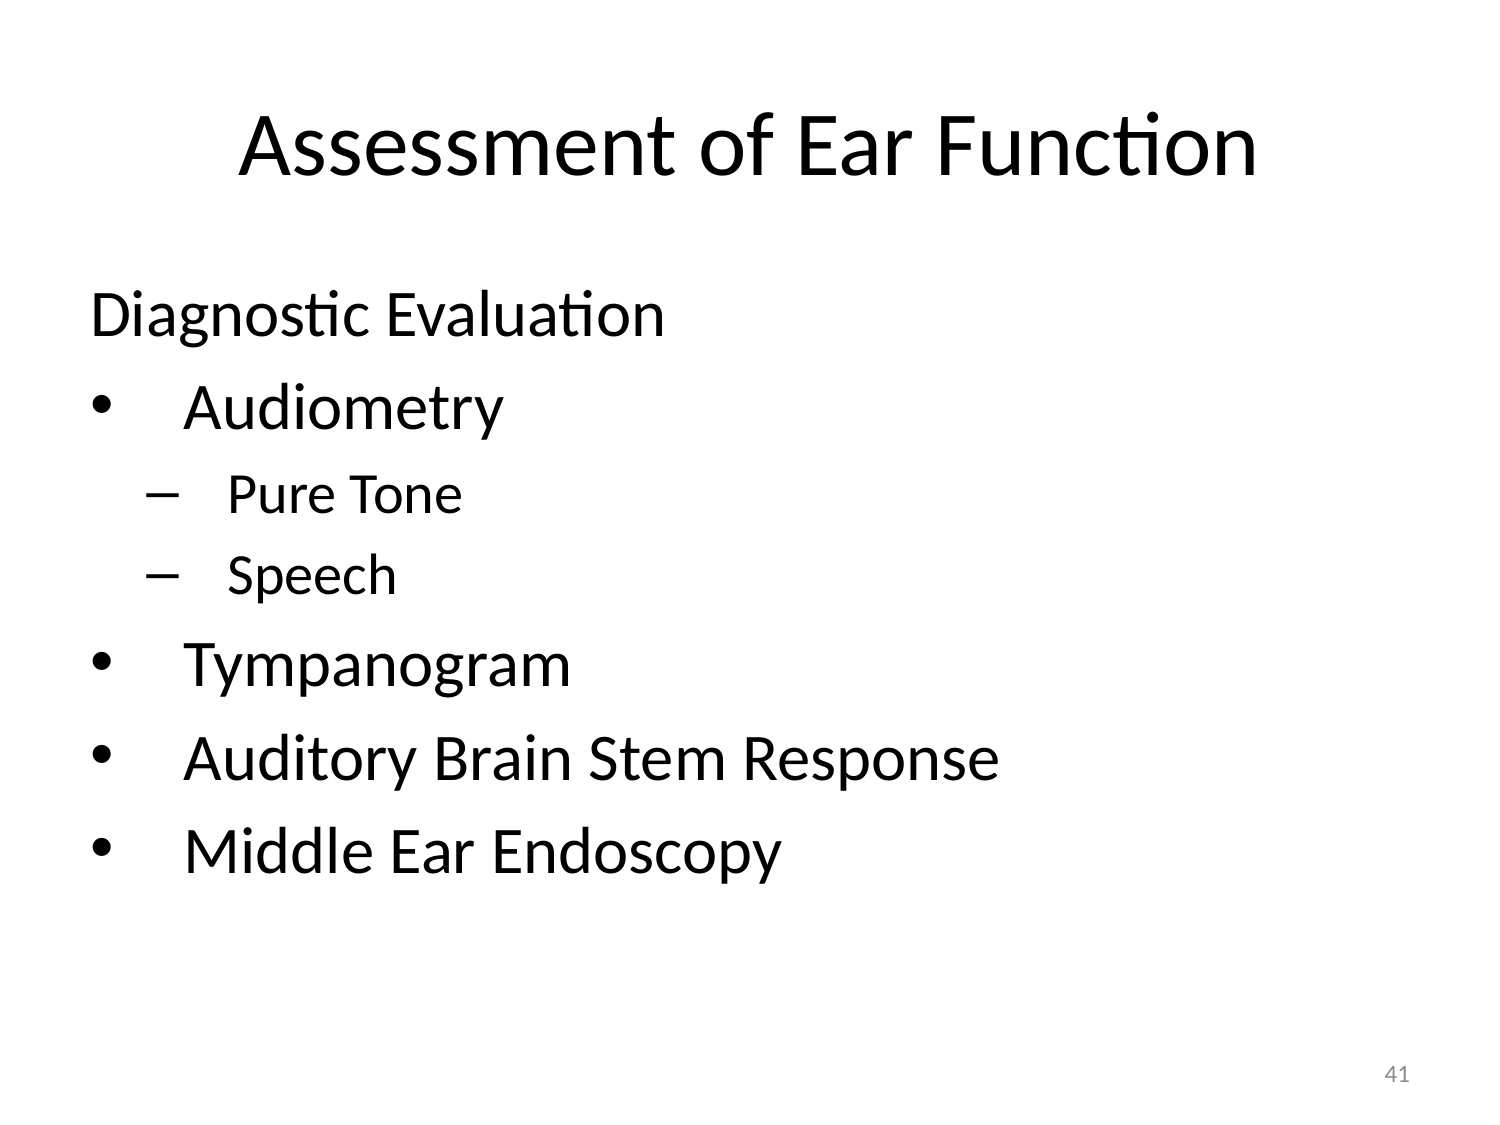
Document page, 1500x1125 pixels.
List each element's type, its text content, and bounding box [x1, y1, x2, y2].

slide_number 41 [1074, 1042, 1425, 1103]
title Assessment of Ear Function [75, 45, 1425, 233]
list Diagnostic Evaluation Audiometry Pure Tone Speech Tympanogram Auditory Brain Stem Response Middle Ear Endoscopy [75, 262, 1425, 1005]
